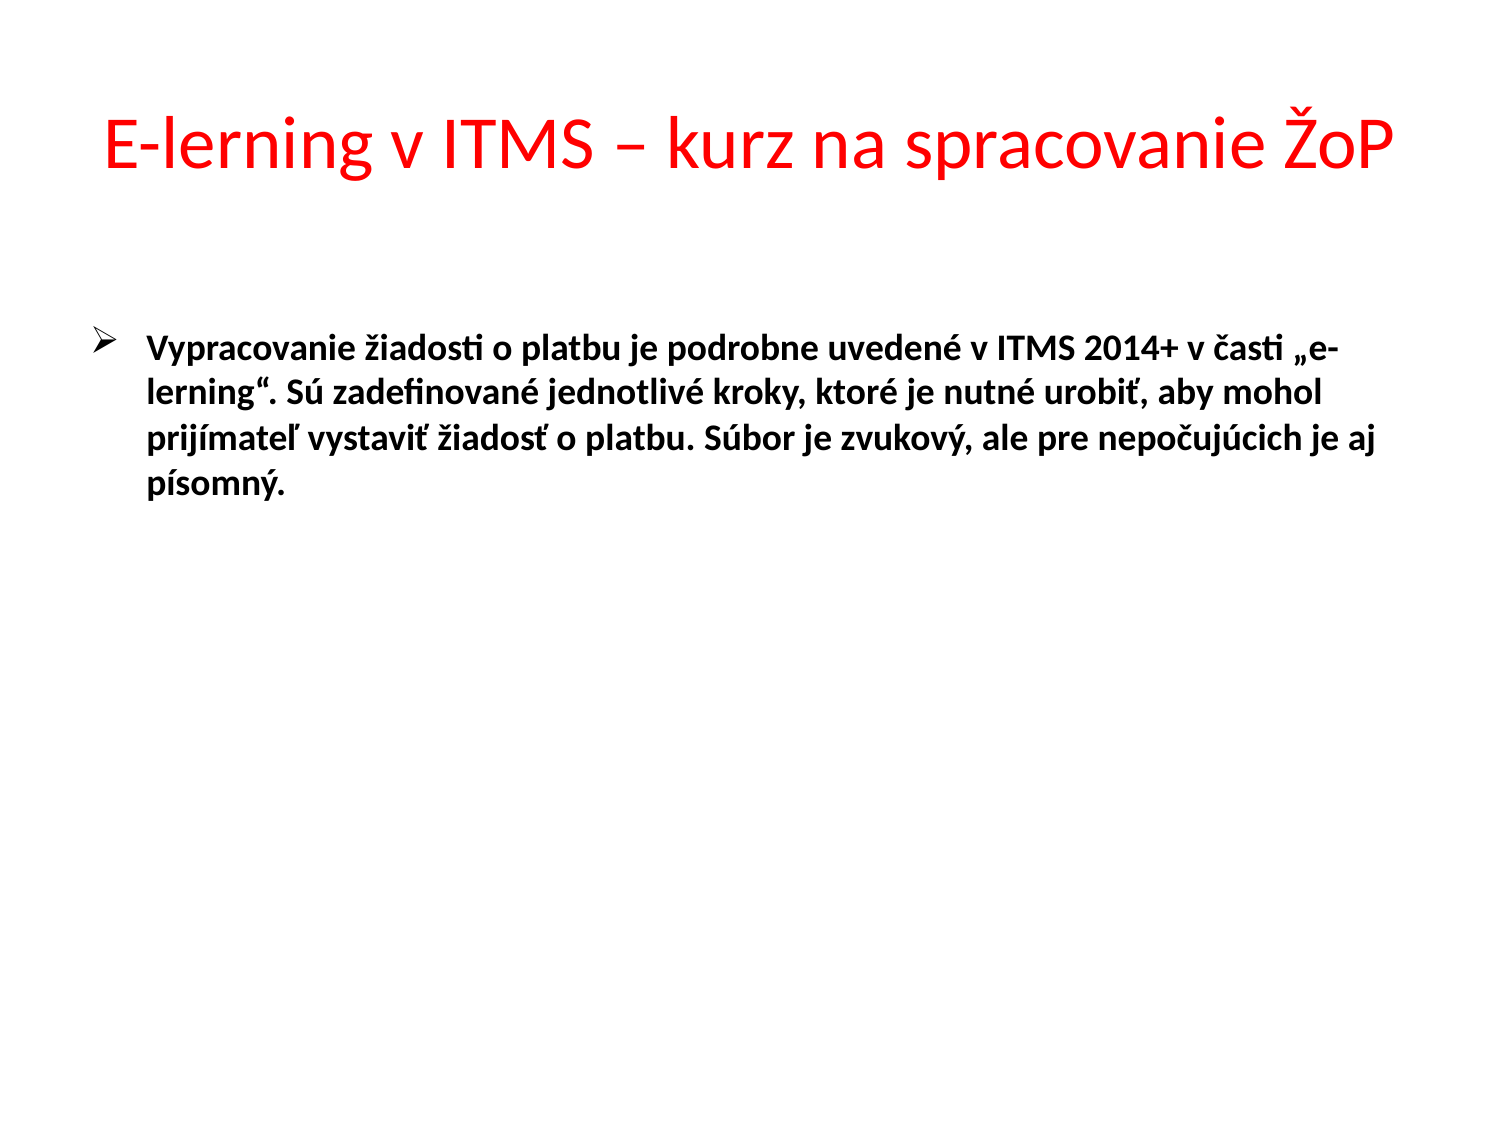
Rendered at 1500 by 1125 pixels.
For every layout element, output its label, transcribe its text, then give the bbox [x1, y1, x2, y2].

title E-lerning v ITMS – kurz na spracovanie ŽoP [74, 44, 1426, 233]
list Vypracovanie žiadosti o platbu je podrobne uvedené v ITMS 2014+ v časti „e-lerning“. Sú zadefinované jednotlivé kroky, ktoré je nutné urobiť, aby mohol prijímateľ vystaviť žiadosť o platbu. Súbor je zvukový, ale pre nepočujúcich je aj písomný. [74, 262, 1426, 1006]
